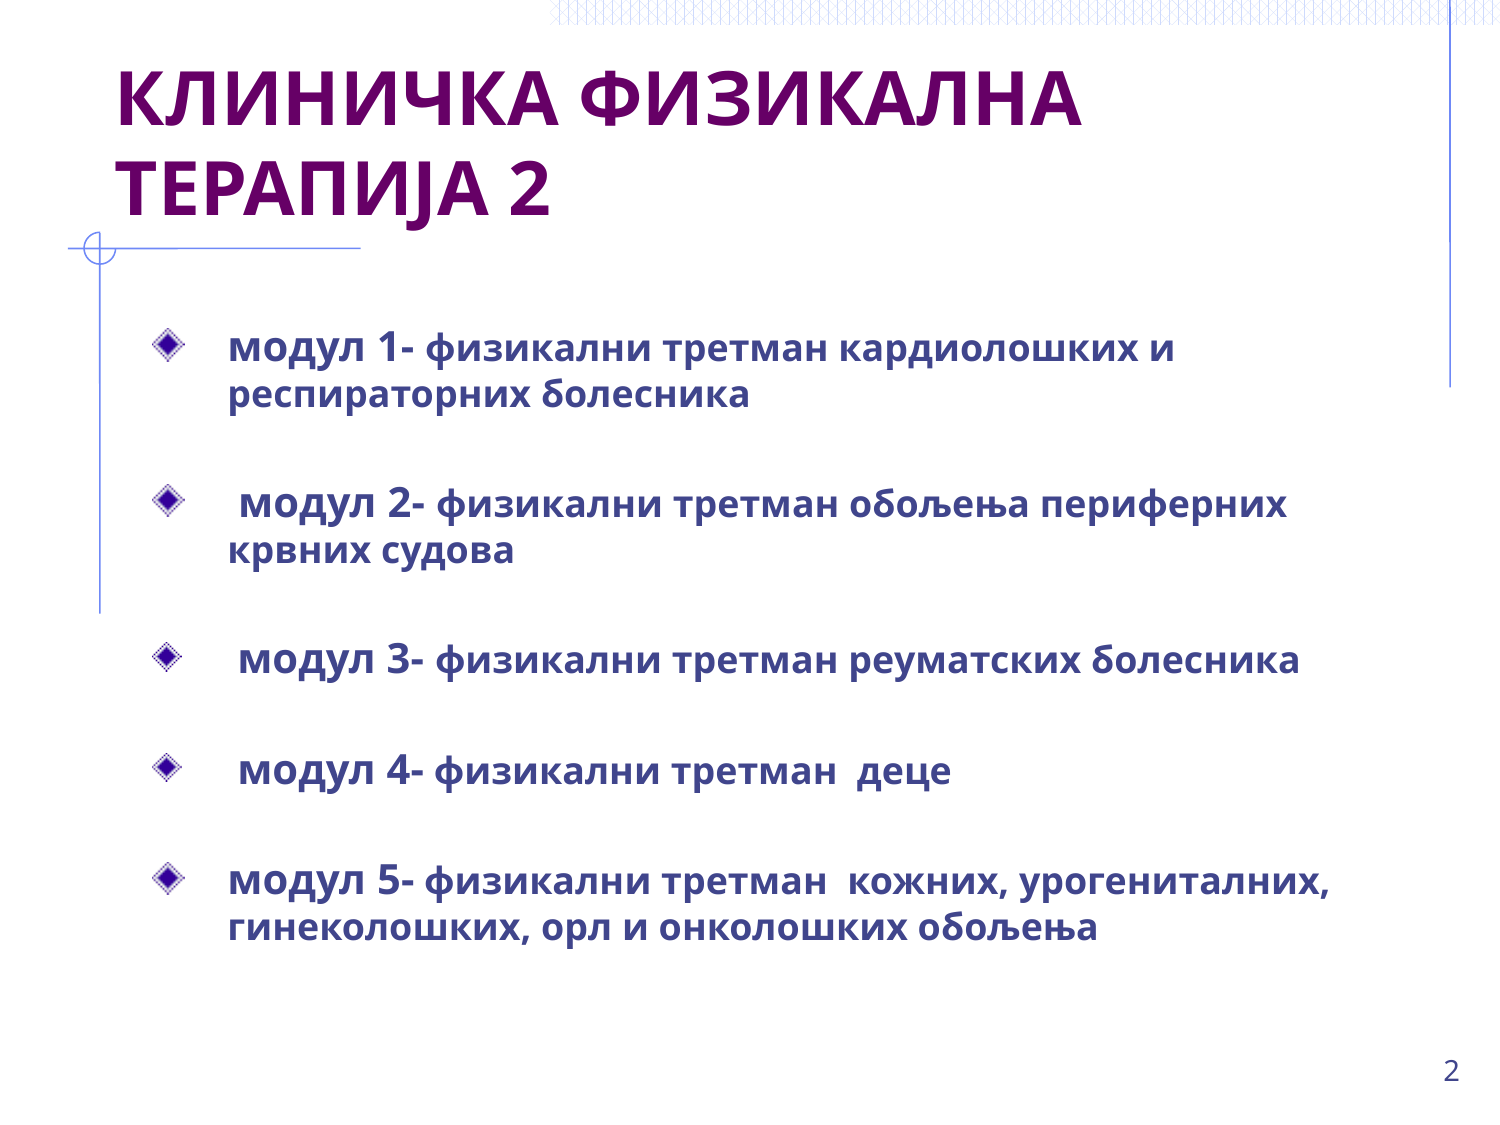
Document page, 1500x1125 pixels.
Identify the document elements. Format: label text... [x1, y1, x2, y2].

slide_number 2 [1162, 1025, 1475, 1100]
picture [152, 862, 185, 895]
picture [152, 753, 182, 782]
title КЛИНИЧКА ФИЗИКАЛНА ТЕРАПИЈА 2 [99, 49, 1376, 238]
picture [152, 642, 182, 672]
list модул 1- физикални третман кардиолошких и респираторних болесника модул 2- физикални третман обољења периферних крвних судова модул 3- физикални третман реуматских болесника модул 4- физикални третман деце модул 5- физикални третман кожних, урогениталних, гинеколошких, орл и онколошких обољења [137, 312, 1413, 988]
picture [152, 484, 185, 517]
picture [152, 328, 185, 362]
